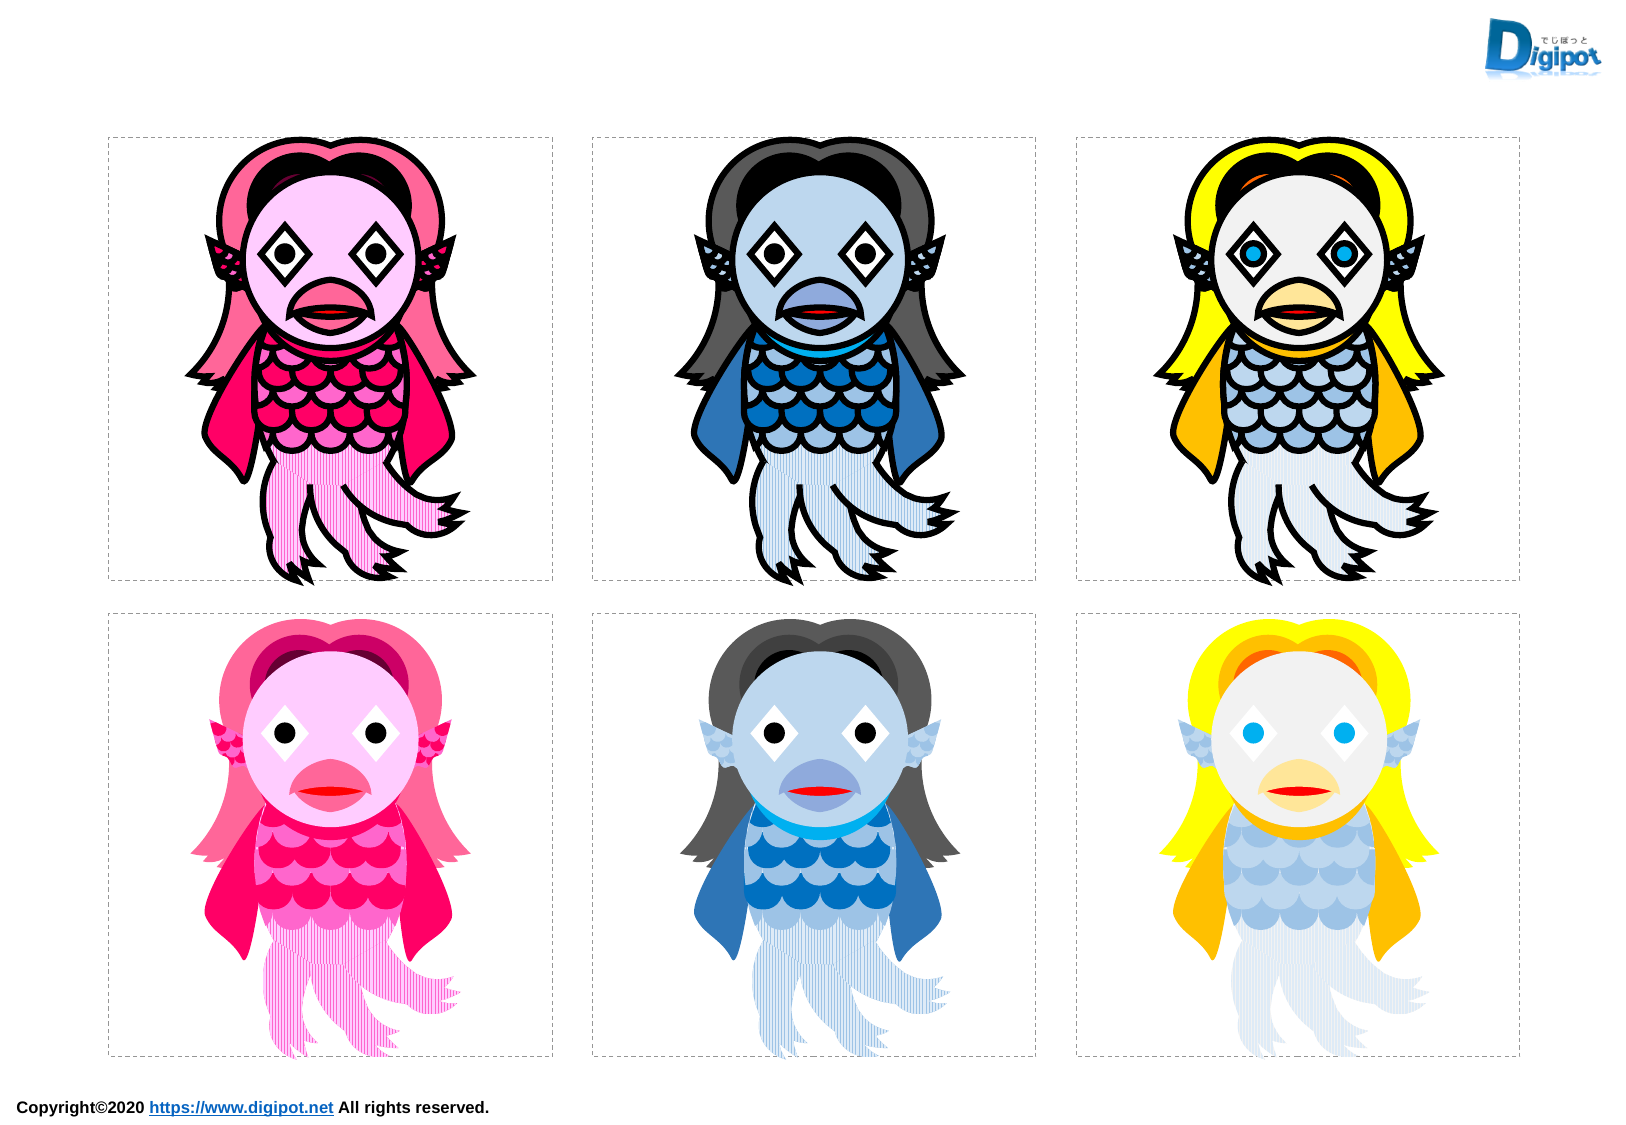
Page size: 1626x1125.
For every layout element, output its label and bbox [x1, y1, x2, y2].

text_box [679, 139, 961, 578]
text_box [190, 139, 471, 578]
text_box [1158, 139, 1440, 578]
text_box [190, 618, 471, 1058]
text_box [1158, 618, 1440, 1058]
picture [1485, 18, 1602, 82]
text_box [679, 618, 961, 1058]
